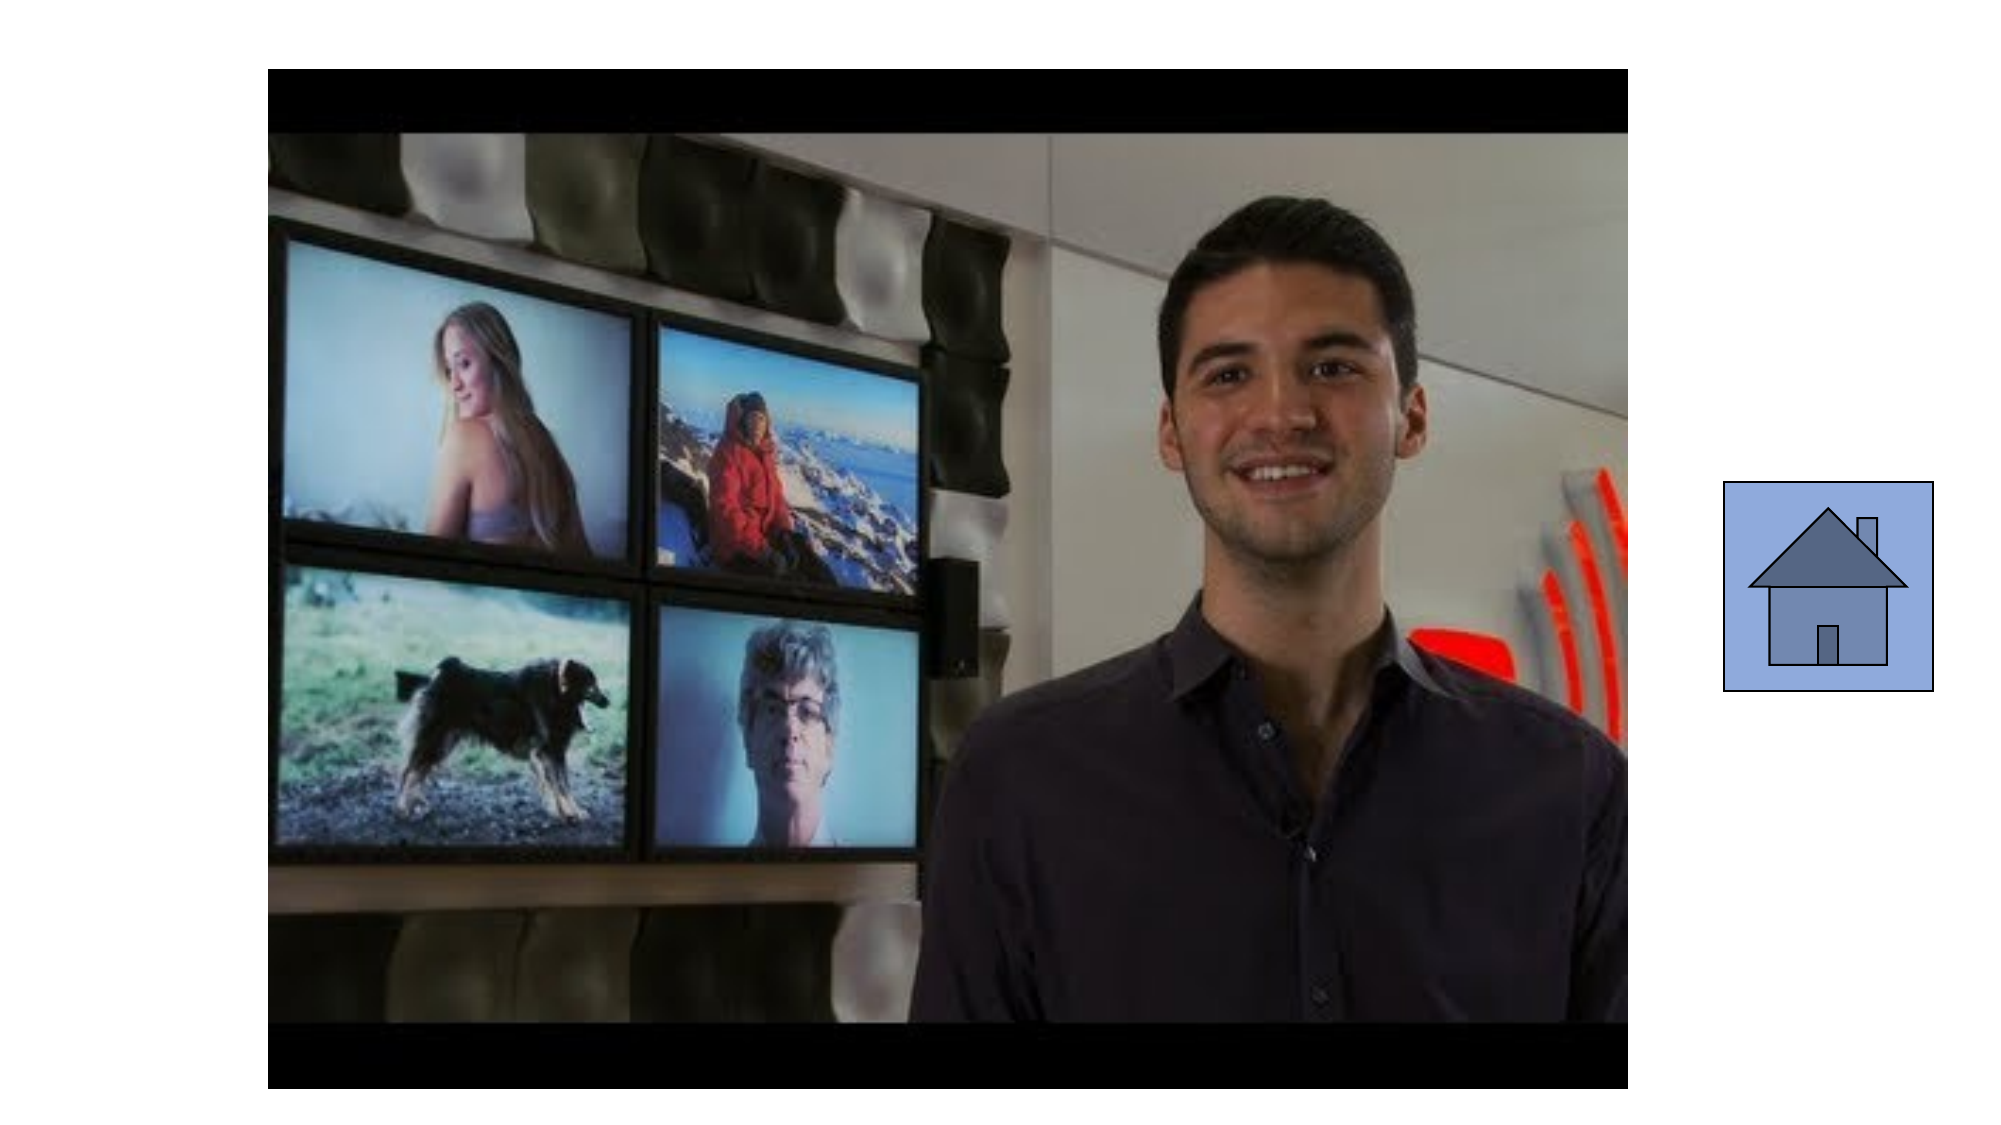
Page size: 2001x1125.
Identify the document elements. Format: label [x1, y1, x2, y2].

text_box [267, 68, 1629, 1090]
text_box [1723, 481, 1934, 692]
